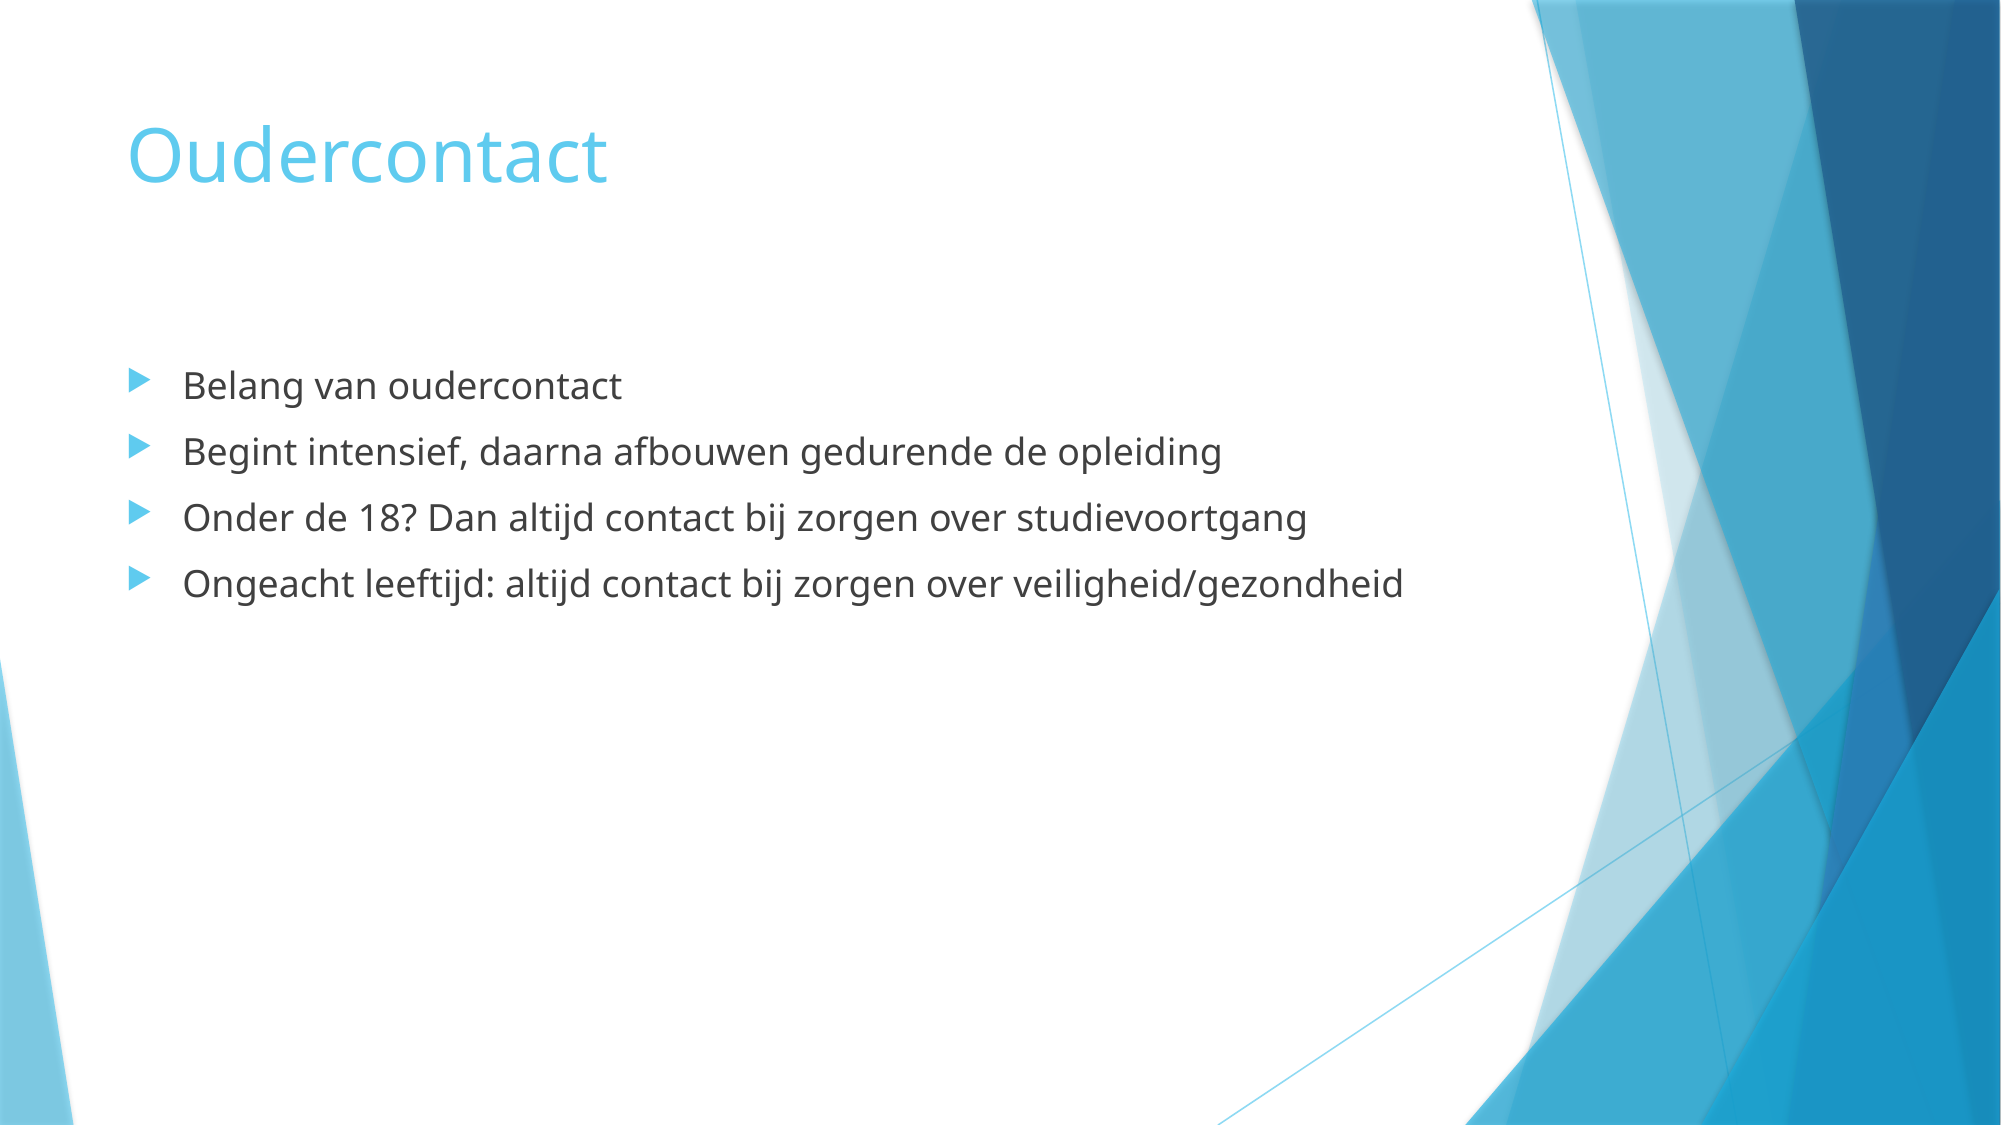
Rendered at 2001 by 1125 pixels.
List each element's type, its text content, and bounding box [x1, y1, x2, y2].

list Belang van oudercontact Begint intensief, daarna afbouwen gedurende de opleiding Onder de 18? Dan altijd contact bij zorgen over studievoortgang Ongeacht leeftijd: altijd contact bij zorgen over veiligheid/gezondheid [111, 354, 1522, 992]
title Oudercontact [111, 99, 1522, 317]
